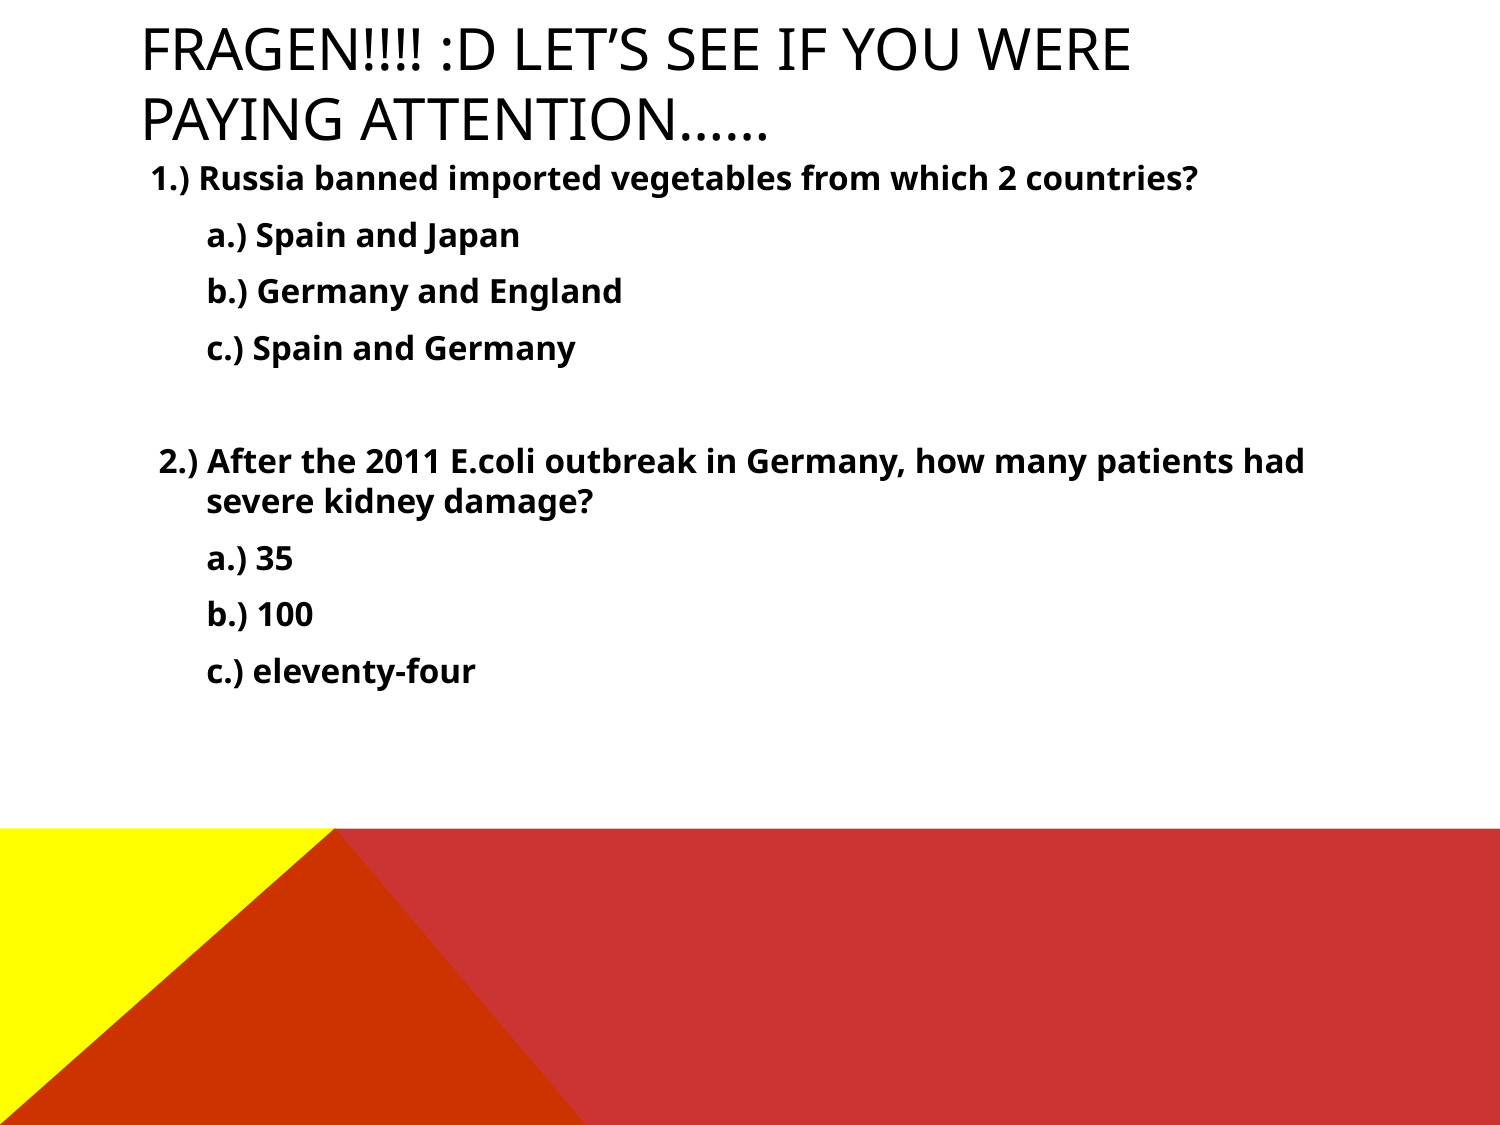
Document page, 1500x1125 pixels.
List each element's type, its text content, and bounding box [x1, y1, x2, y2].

list 1.) Russia banned imported vegetables from which 2 countries? a.) Spain and Japan b.) Germany and England c.) Spain and Germany 2.) After the 2011 E.coli outbreak in Germany, how many patients had severe kidney damage? a.) 35 b.) 100 c.) eleventy-four [135, 149, 1369, 825]
title FRAGEN!!!! :D Let’s see if you were Paying attention…… [125, 37, 1359, 128]
